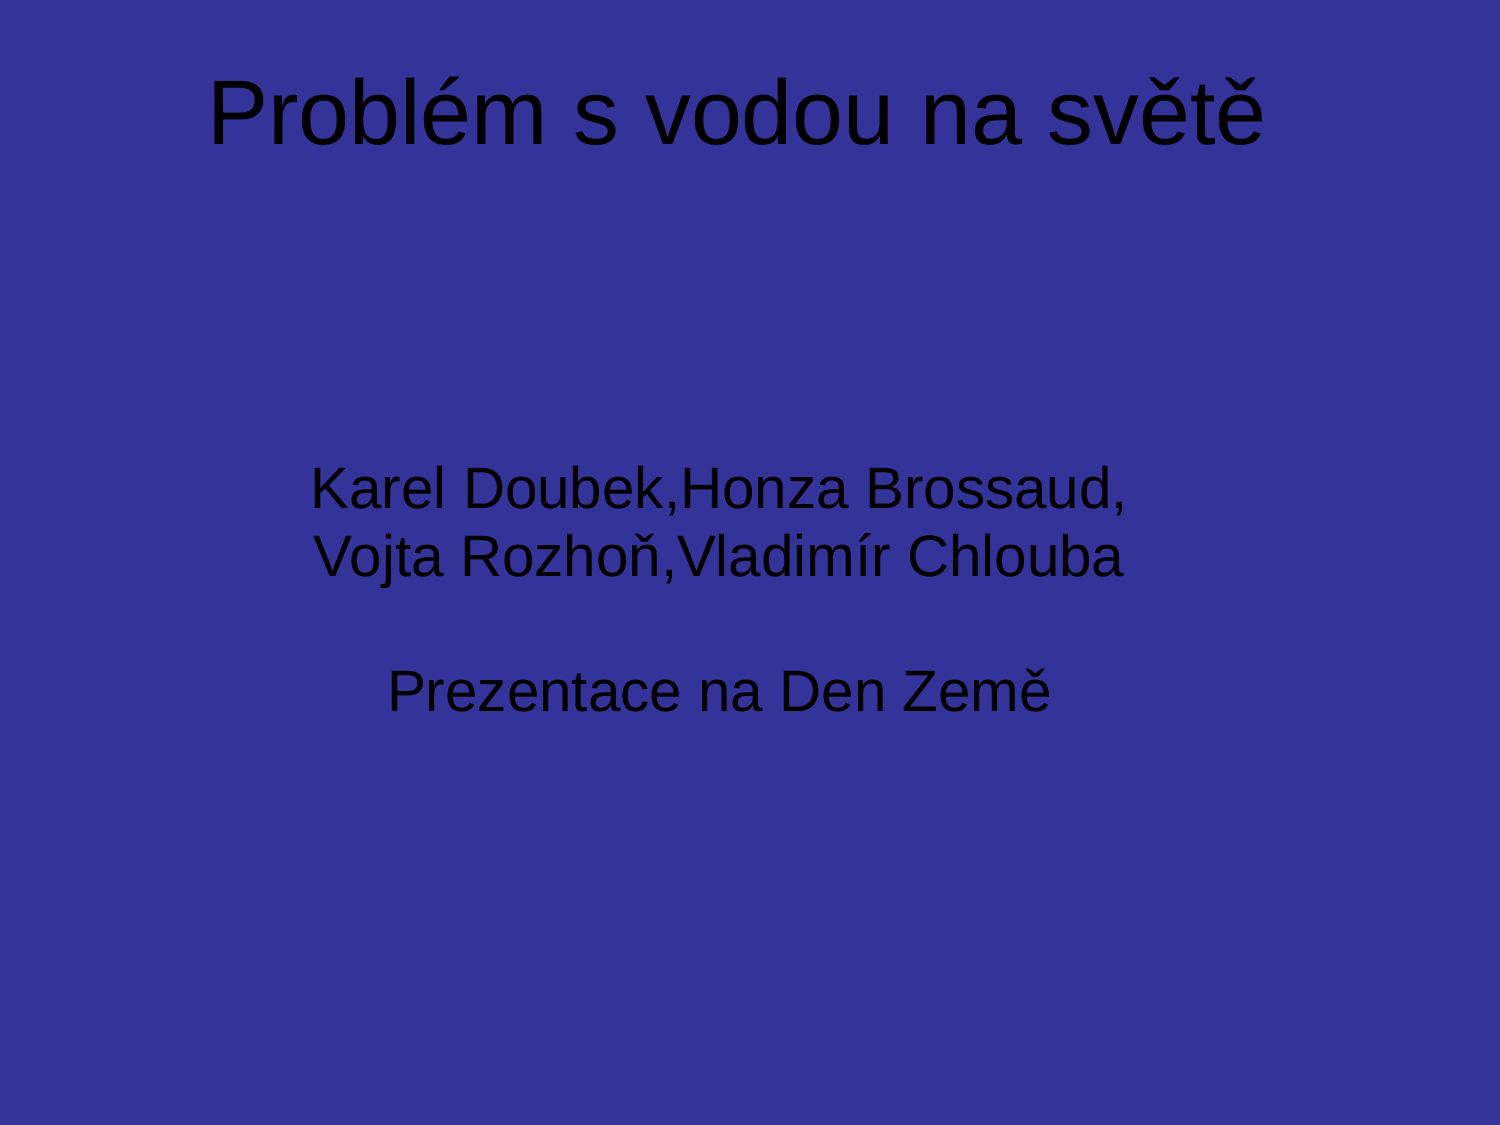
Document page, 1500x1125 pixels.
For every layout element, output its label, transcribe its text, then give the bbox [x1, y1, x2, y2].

subtitle Karel Doubek,Honza Brossaud, Vojta Rozhoň,Vladimír Chlouba Prezentace na Den Země [194, 455, 1245, 744]
title Problém s vodou na světě [100, 30, 1376, 185]
